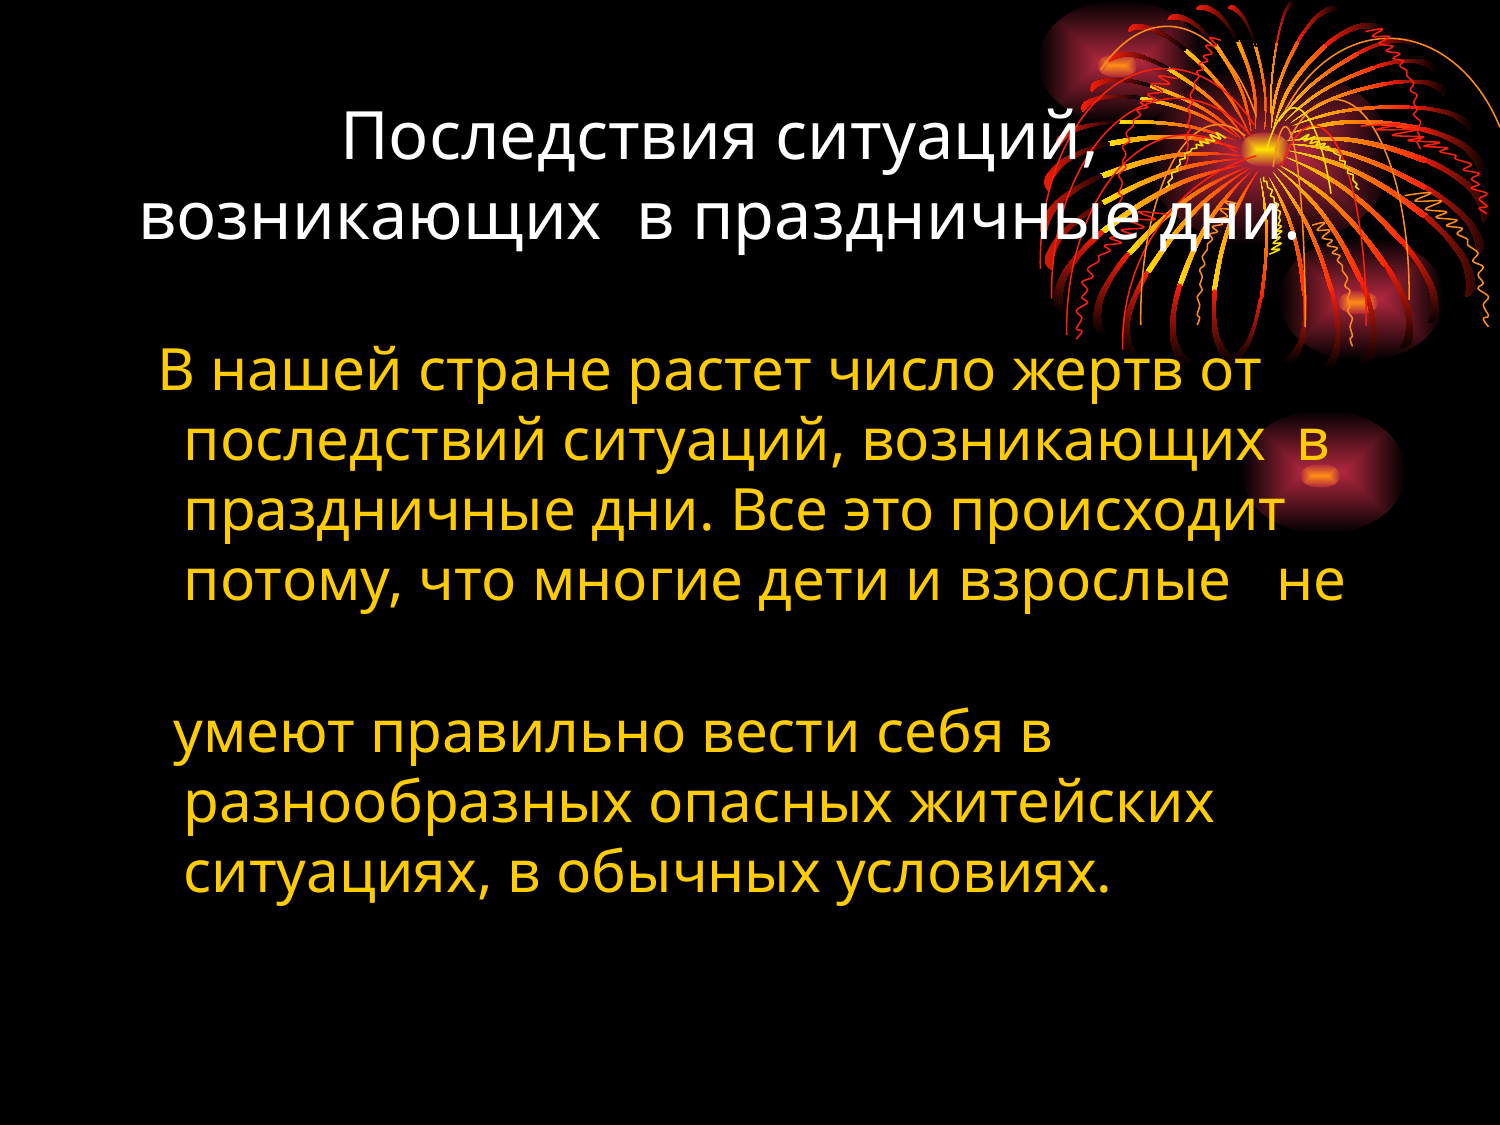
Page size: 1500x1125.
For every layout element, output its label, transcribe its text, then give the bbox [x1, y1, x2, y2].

title Последствия ситуаций, возникающих в праздничные дни. [100, 30, 1341, 315]
list В нашей стране растет число жертв от последствий ситуаций, возникающих в праздничные дни. Все это происходит потому, что многие дети и взрослые не умеют правильно вести себя в разнообразных опасных житейских ситуациях, в обычных условиях. [112, 324, 1388, 1001]
